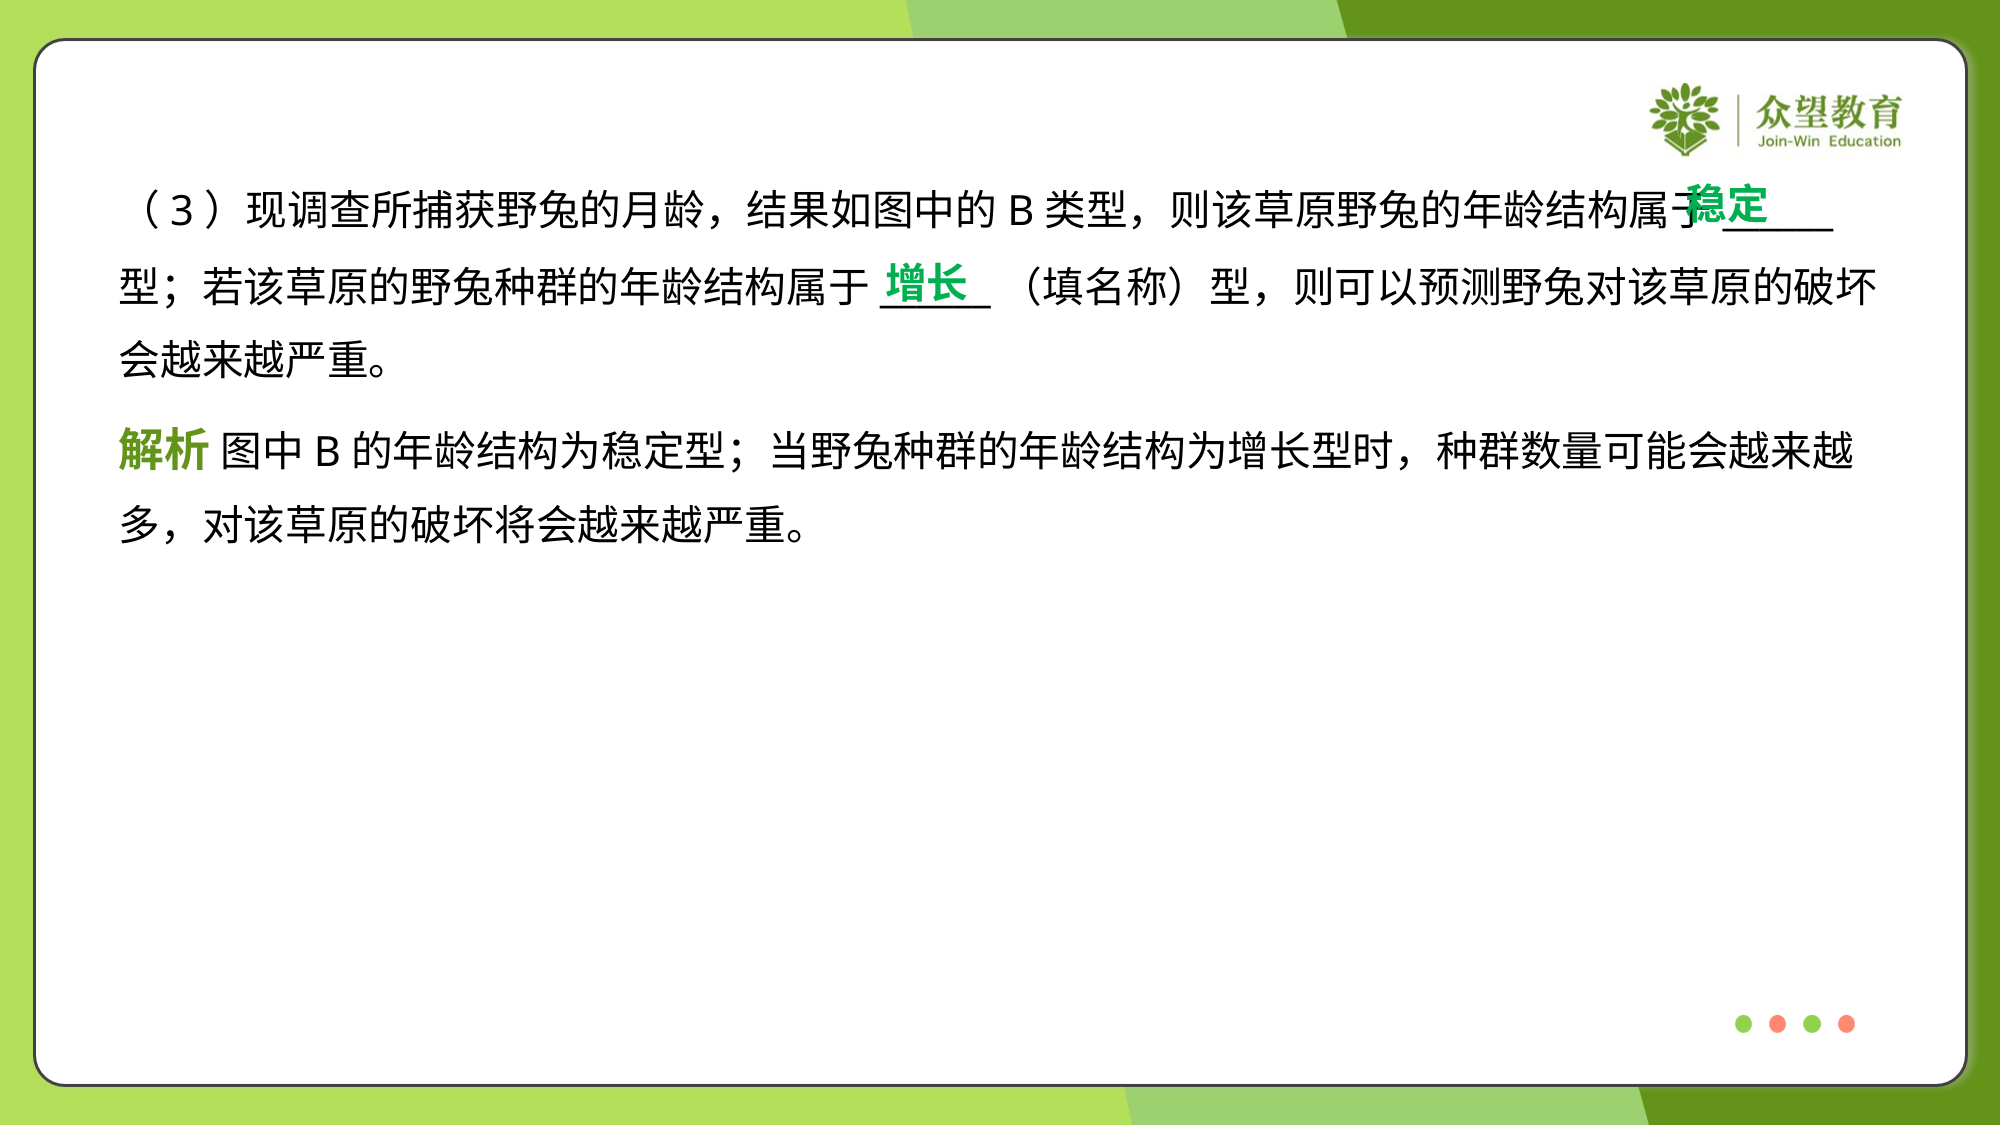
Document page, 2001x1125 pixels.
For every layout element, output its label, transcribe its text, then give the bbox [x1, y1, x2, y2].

text_box 增长 [870, 229, 984, 299]
text_box 解析 图中B的年龄结构为稳定型；当野兔种群的年龄结构为增长型时，种群数量可能会越来越 多，对该草原的破坏将会越来越严重。 [118, 392, 1883, 542]
text_box 稳定 [1670, 152, 1785, 220]
picture [0, 0, 2000, 1125]
text_box （3）现调查所捕获野兔的月龄，结果如图中的B类型，则该草原野兔的年龄结构属于______ 型；若该草原的野兔种群的年龄结构属于______（填名称）型，则可以预测野兔对该草原的破坏 会越来越严重。 [118, 158, 1883, 377]
